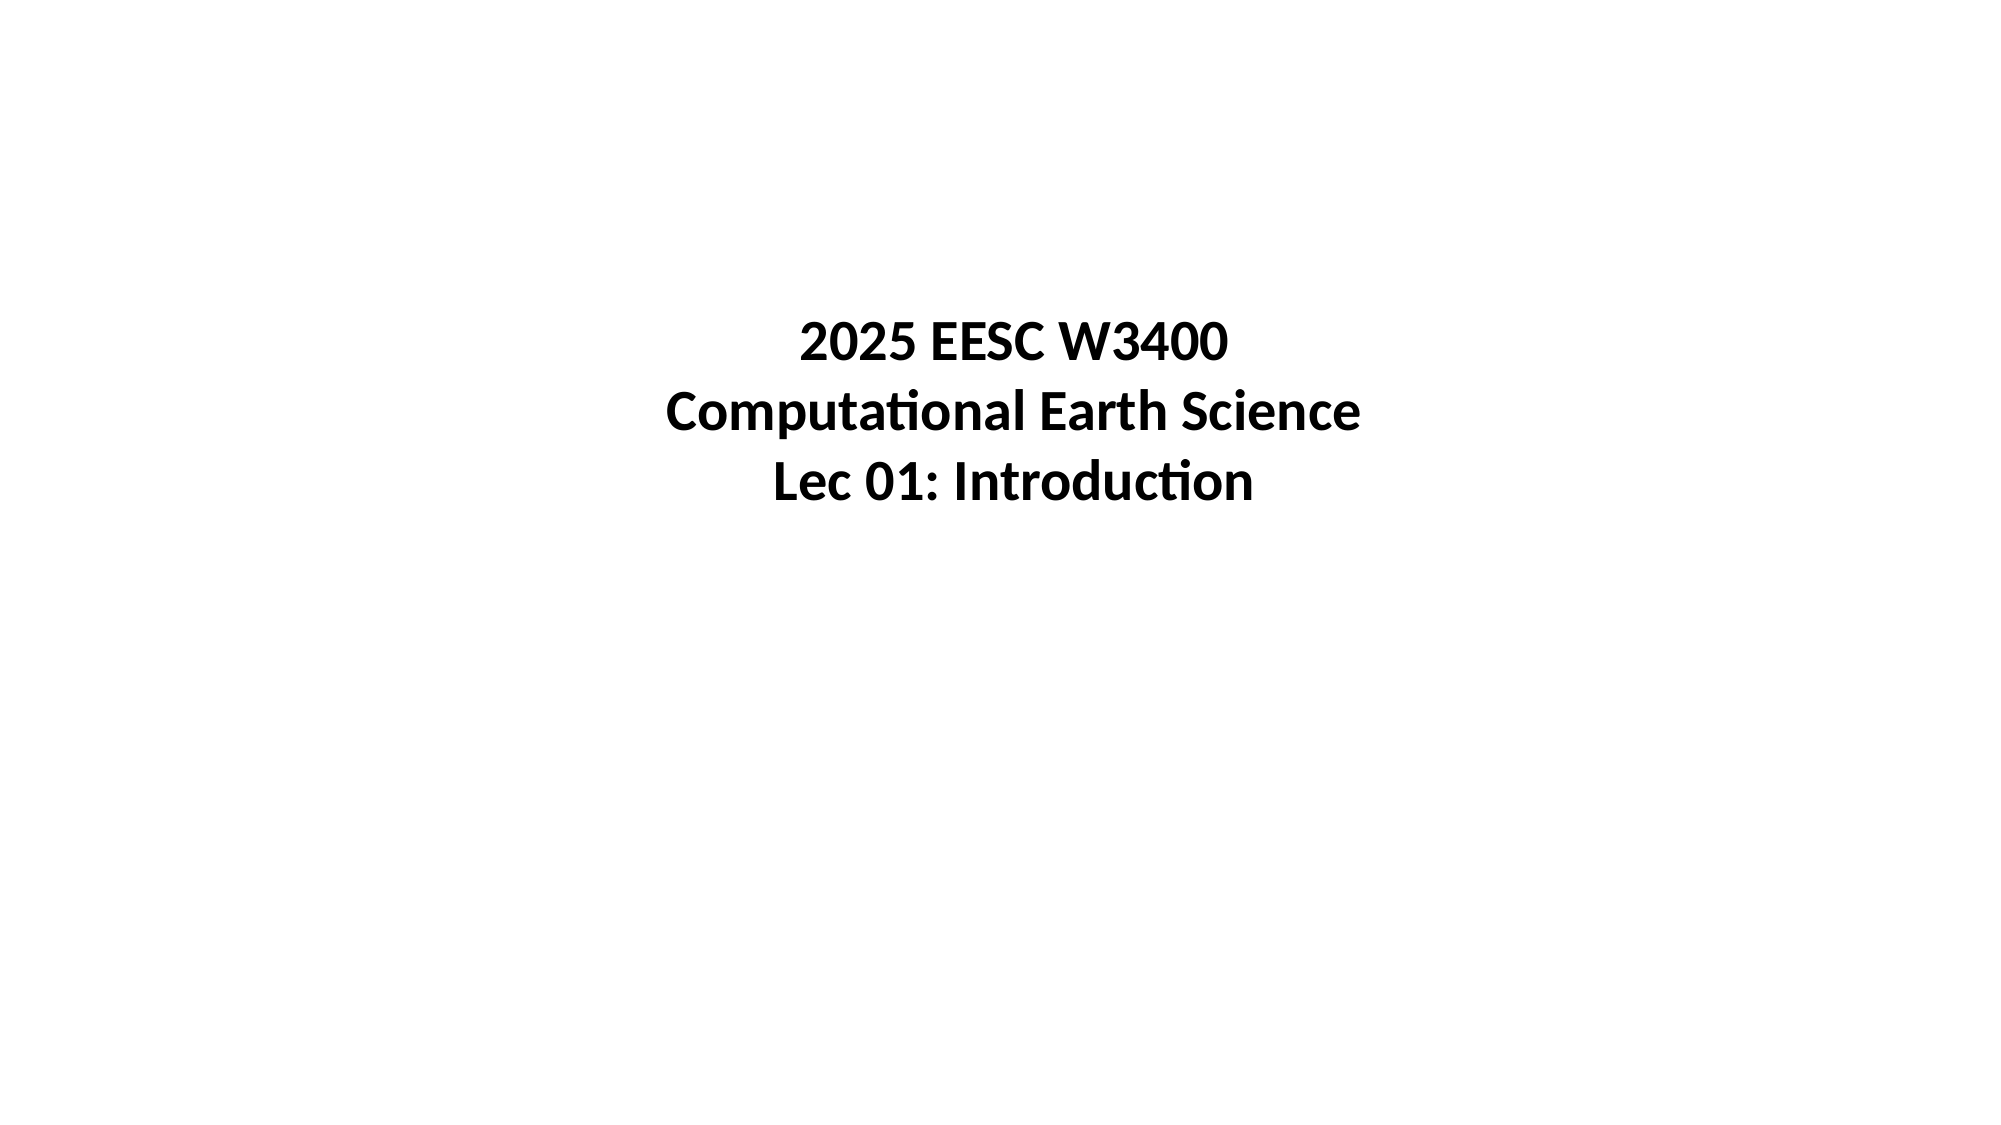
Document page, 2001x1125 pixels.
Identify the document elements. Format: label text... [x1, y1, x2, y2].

text_box 2025 EESC W3400 Computational Earth Science Lec 01: Introduction [128, 295, 1900, 520]
